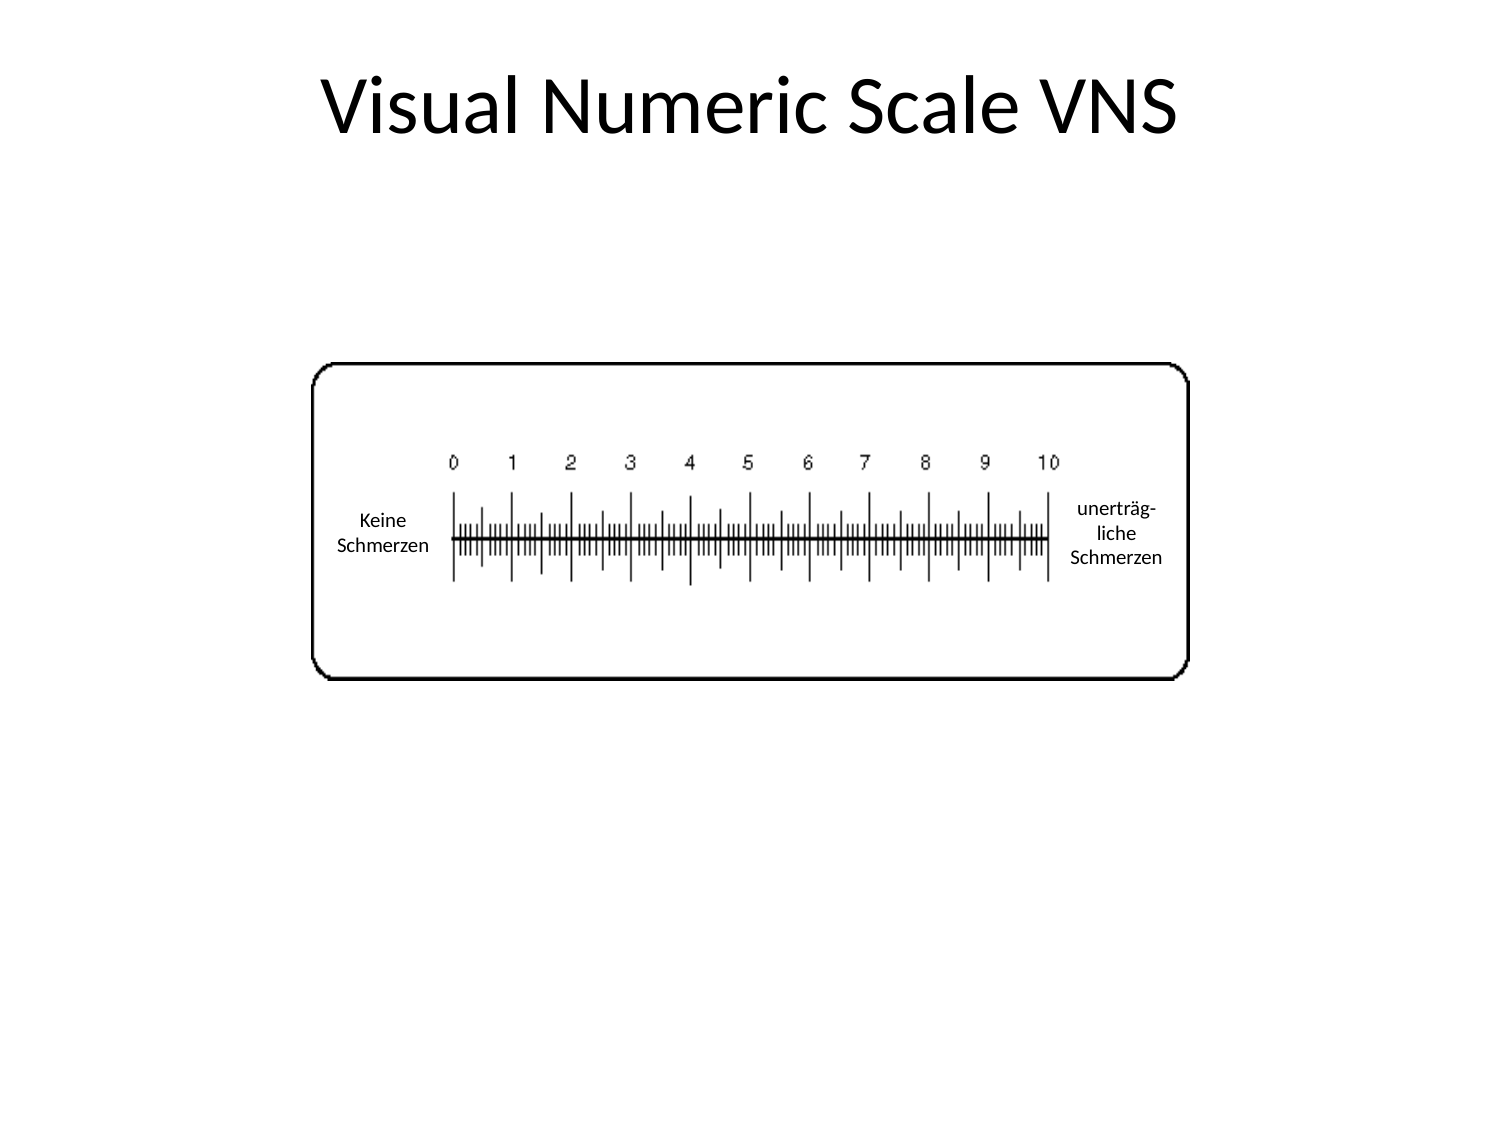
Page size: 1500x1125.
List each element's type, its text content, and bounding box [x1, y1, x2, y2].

picture [310, 362, 1191, 682]
text_box Visual Numeric Scale VNS [144, 50, 1356, 150]
